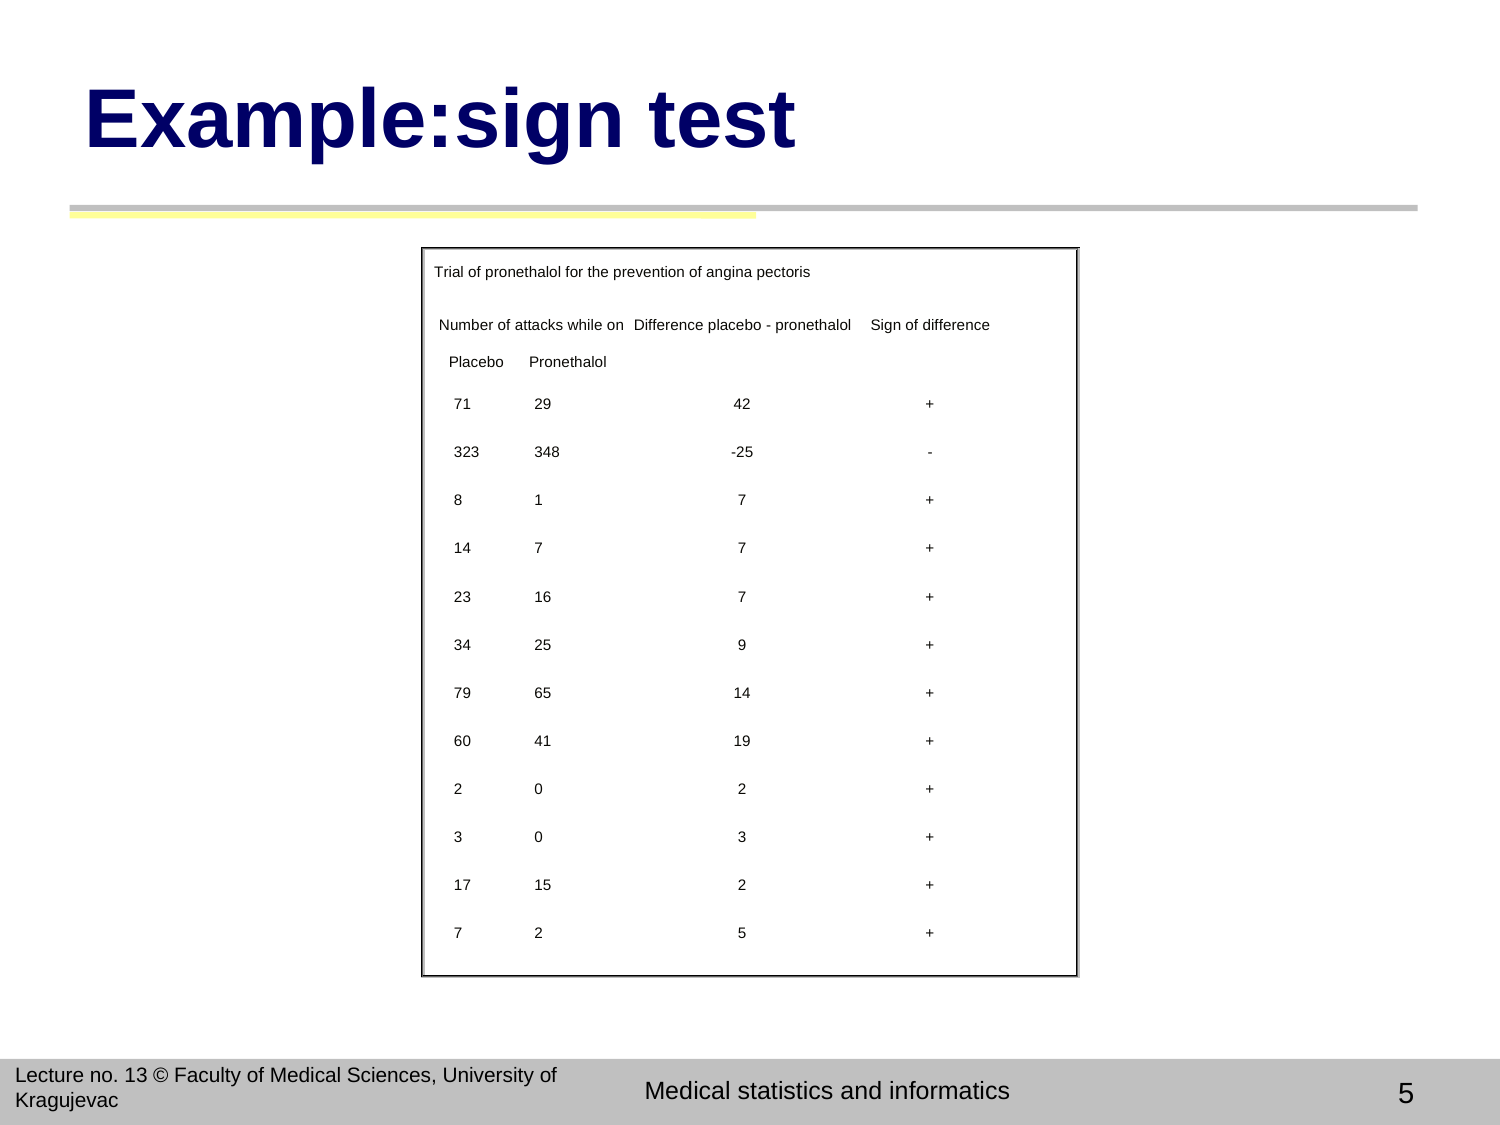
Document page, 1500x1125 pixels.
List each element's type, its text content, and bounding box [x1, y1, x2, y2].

footer Medical statistics and informatics [512, 1066, 1144, 1125]
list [382, 246, 1118, 1023]
slide_number Lecture no. 13 © Faculty of Medical Sciences, University of Kragujevac [0, 1053, 629, 1108]
title Example:sign test [69, 19, 1426, 208]
slide_number 5 [1164, 1066, 1430, 1125]
